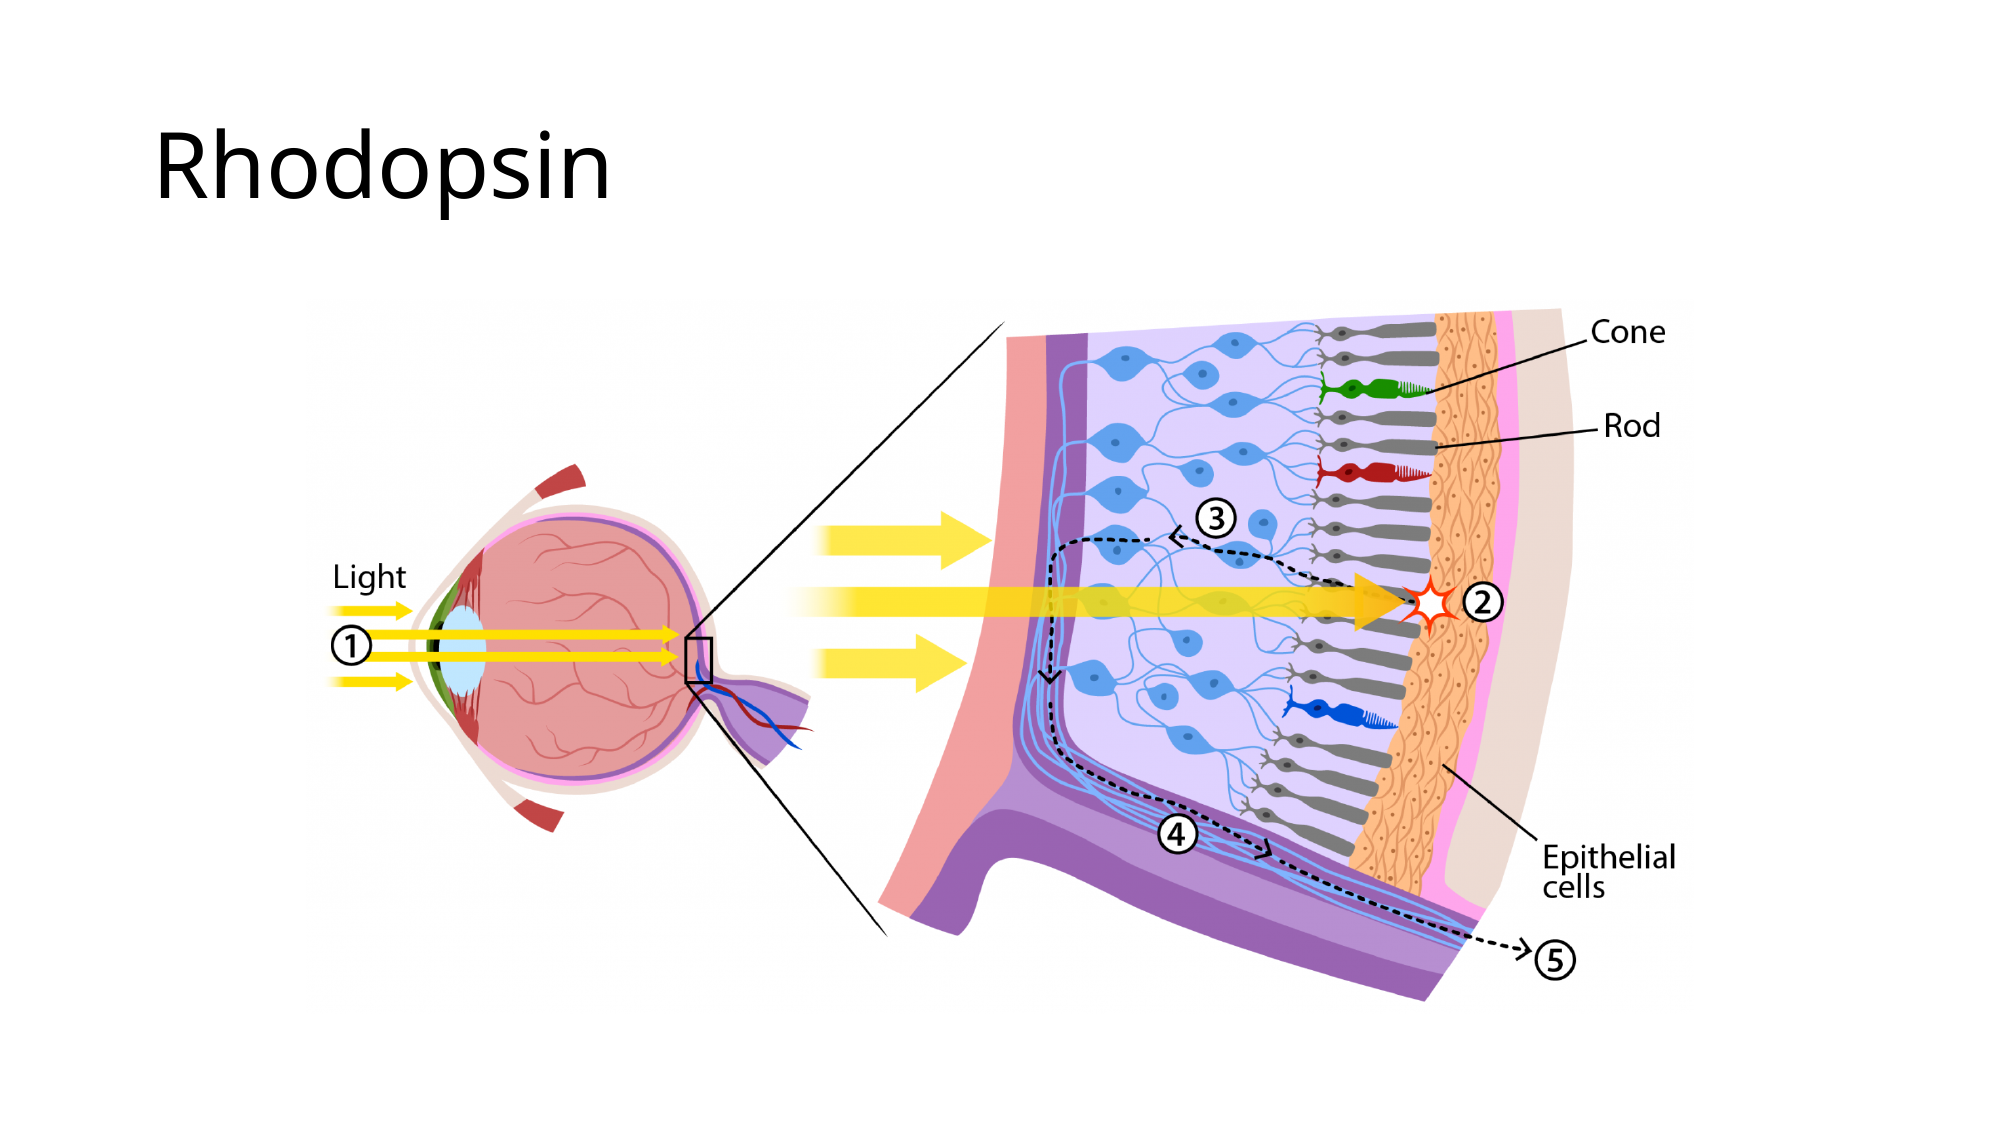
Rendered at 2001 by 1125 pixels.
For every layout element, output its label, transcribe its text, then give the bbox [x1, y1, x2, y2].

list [306, 299, 1694, 1014]
title Rhodopsin [137, 59, 1863, 278]
